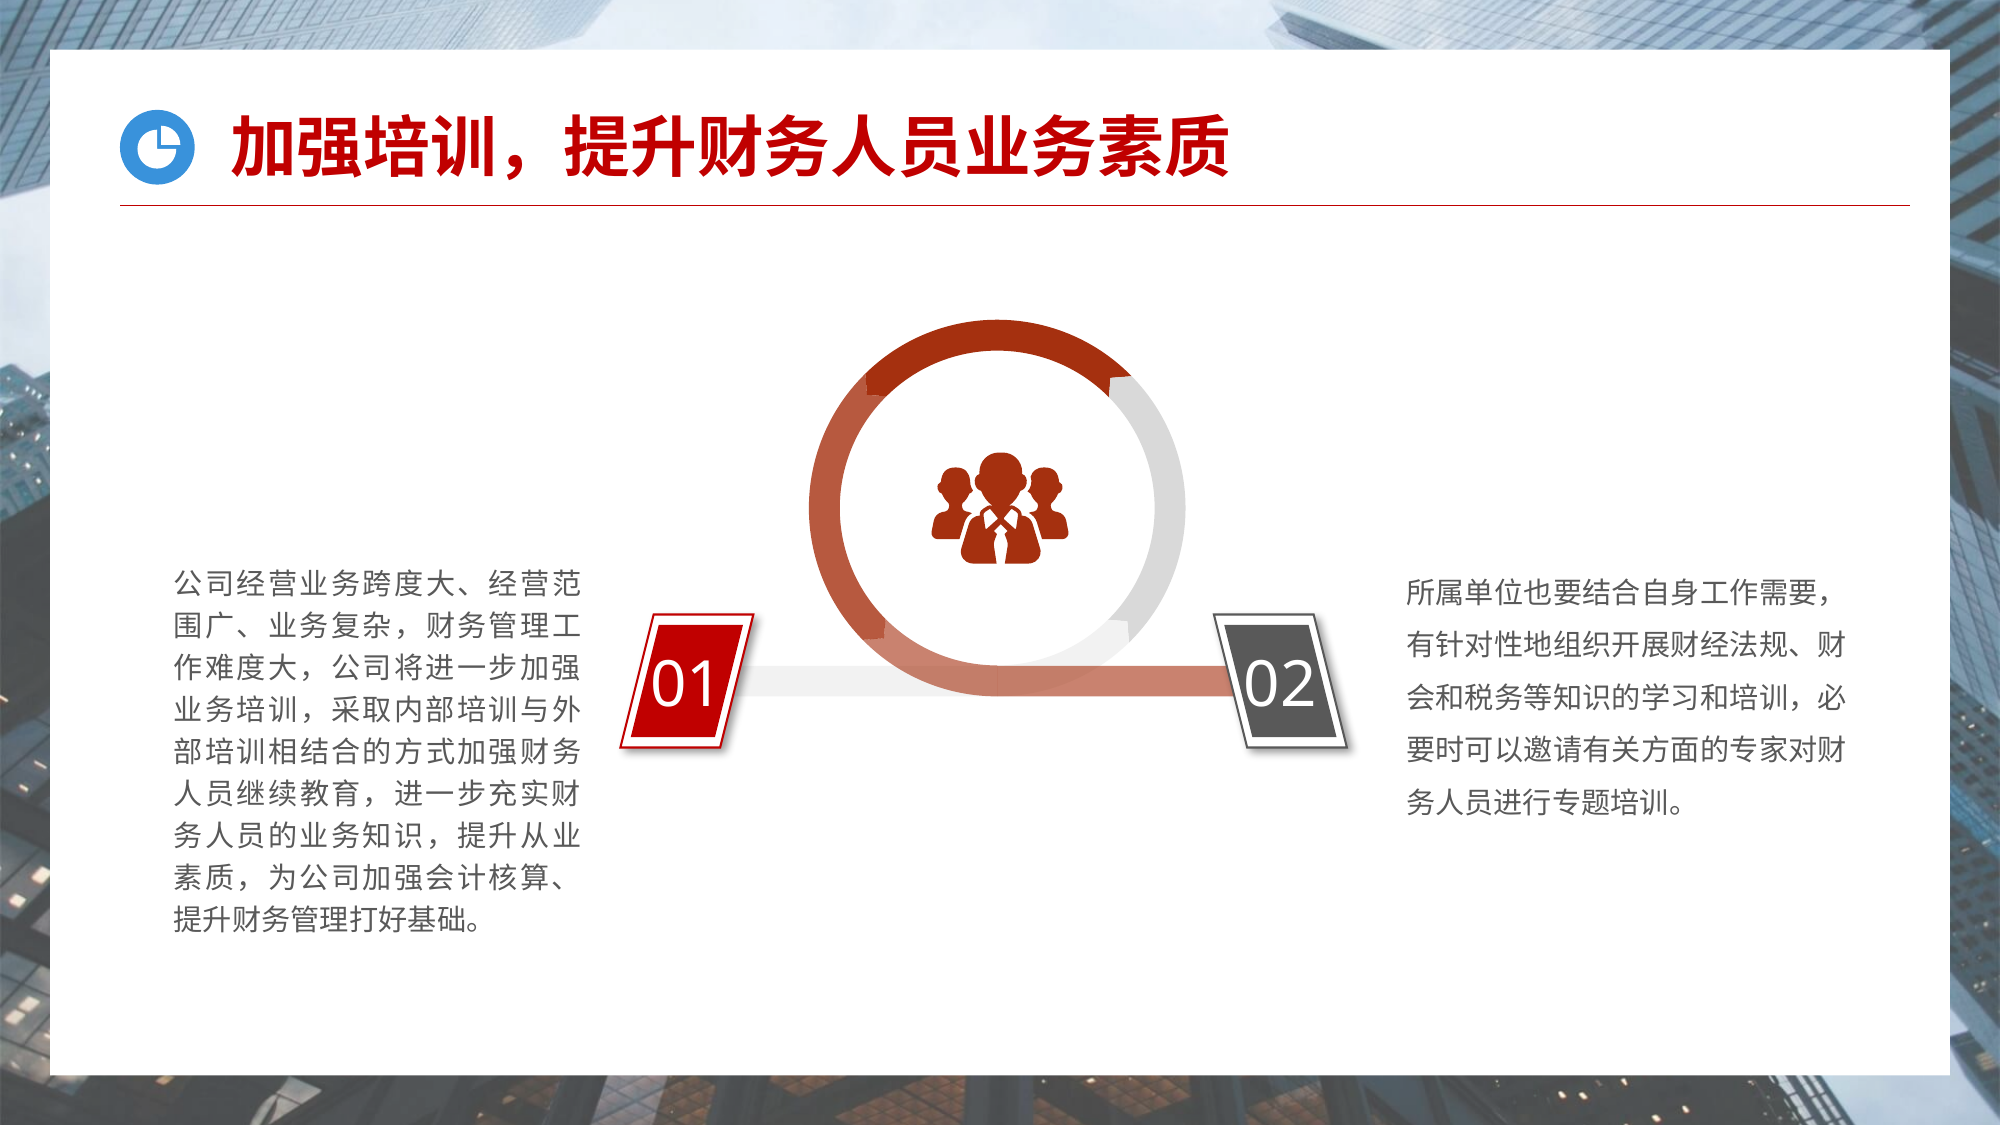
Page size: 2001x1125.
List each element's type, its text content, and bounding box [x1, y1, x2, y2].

text_box 加强培训，提升财务人员业务素质 [215, 96, 1247, 192]
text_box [119, 109, 195, 185]
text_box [620, 614, 754, 748]
text_box 所属单位也要结合自身工作需要，有针对性地组织开展财经法规、财会和税务等知识的学习和培训，必要时可以邀请有关方面的专家对财务人员进行专题培训。 [1391, 549, 1862, 827]
text_box 公司经营业务跨度大、经营范围广、业务复杂，财务管理工作难度大，公司将进一步加强业务培训，采取内部培训与外部培训相结合的方式加强财务人员继续教育，进一步充实财务人员的业务知识，提升从业素质，为公司加强会计核算、提升财务管理打好基础。 [159, 551, 596, 944]
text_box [1213, 614, 1347, 748]
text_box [719, 319, 1281, 697]
text_box 例如：报销会议费未附会议通知，培训旅费不附培训文件；专家评审费不在会议费中列支，未附发放表，也无专家领取签字；发放实物福利费无发放明细表。 [0, 0, 2000, 1125]
